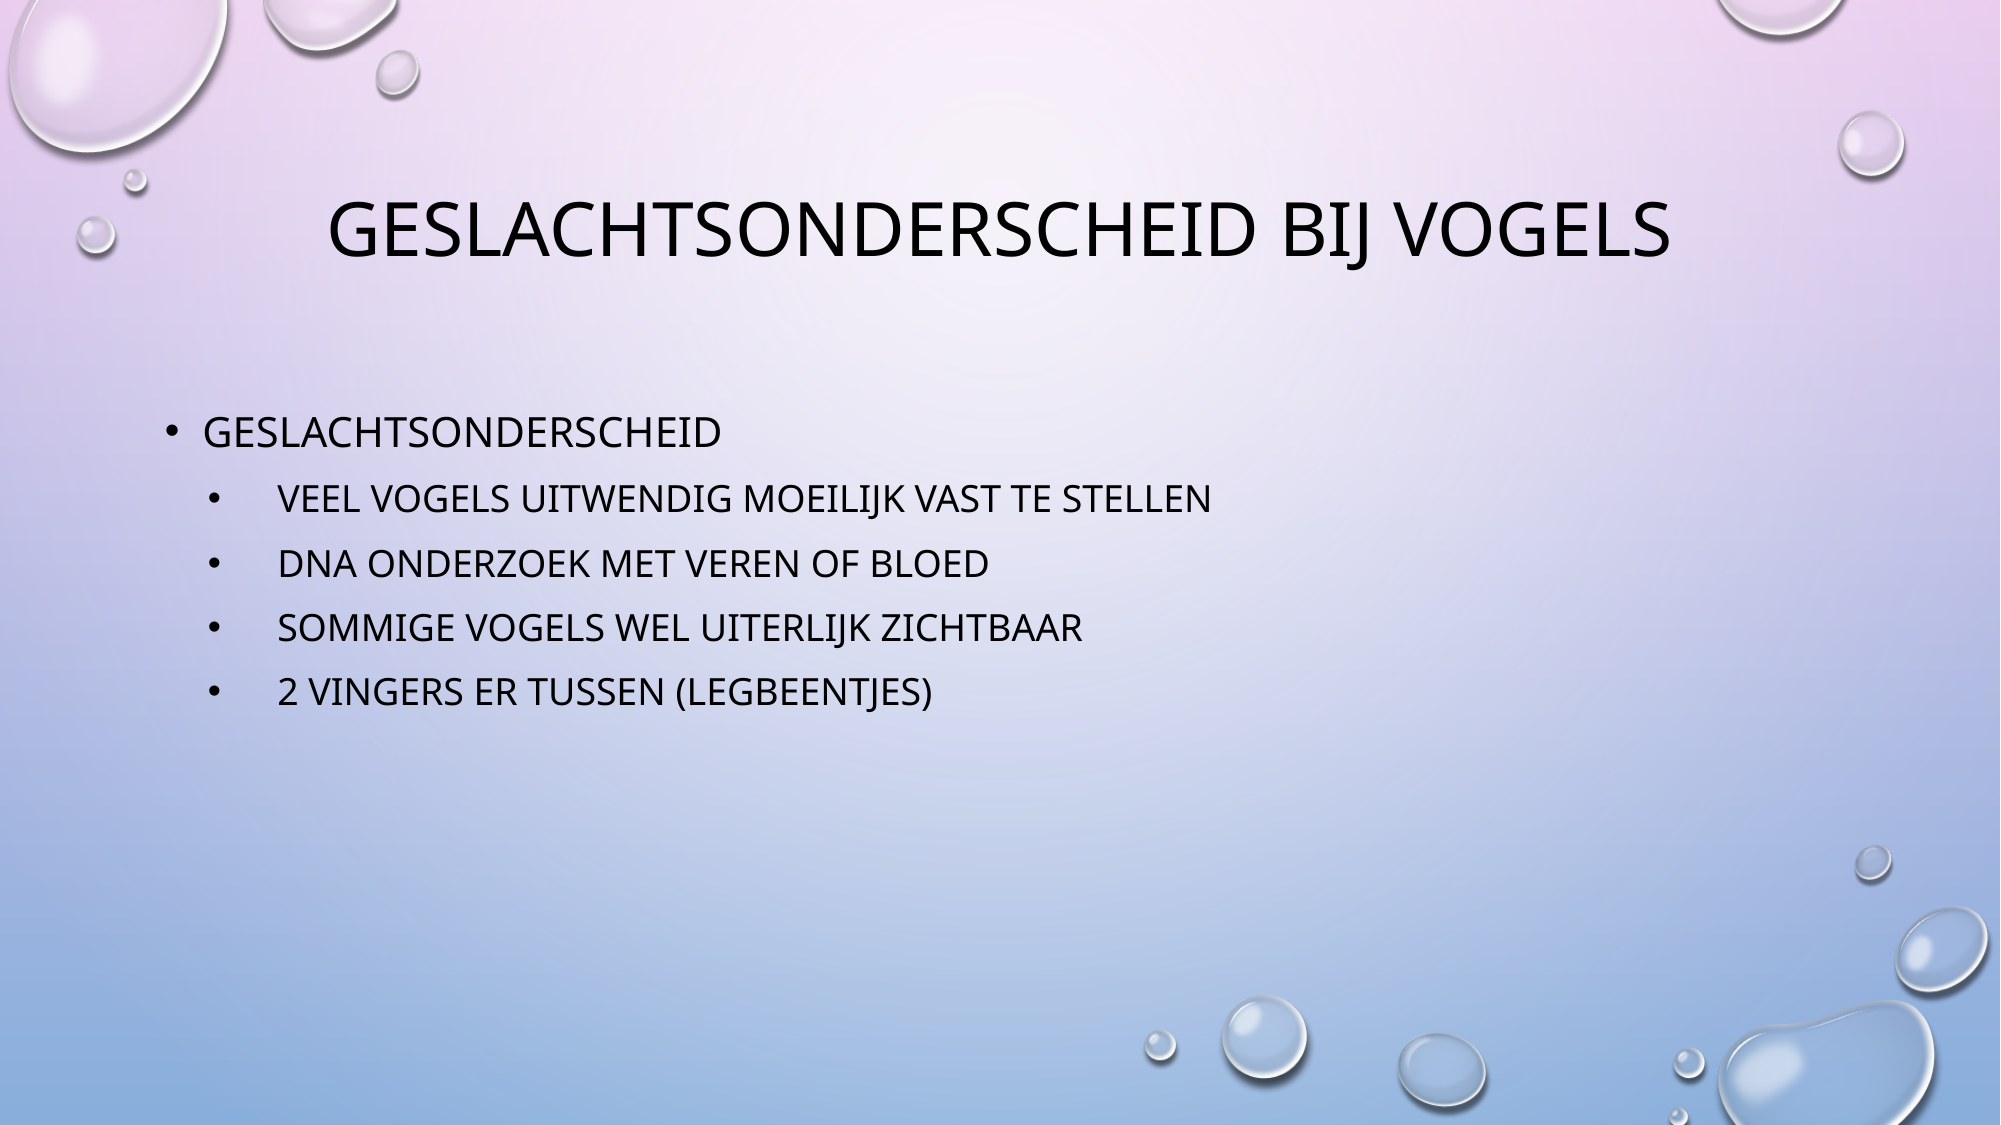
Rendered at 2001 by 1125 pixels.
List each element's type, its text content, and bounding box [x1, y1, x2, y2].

title Geslachtsonderscheid bij vogels [149, 101, 1851, 364]
list Geslachtsonderscheid Veel vogels uitwendig moeilijk vast te stellen DNA onderzoek met veren of bloed Sommige vogels wel uiterlijk zichtbaar 2 vingers er tussen (legbeentjes) [149, 388, 1850, 950]
picture [0, 0, 2000, 1125]
